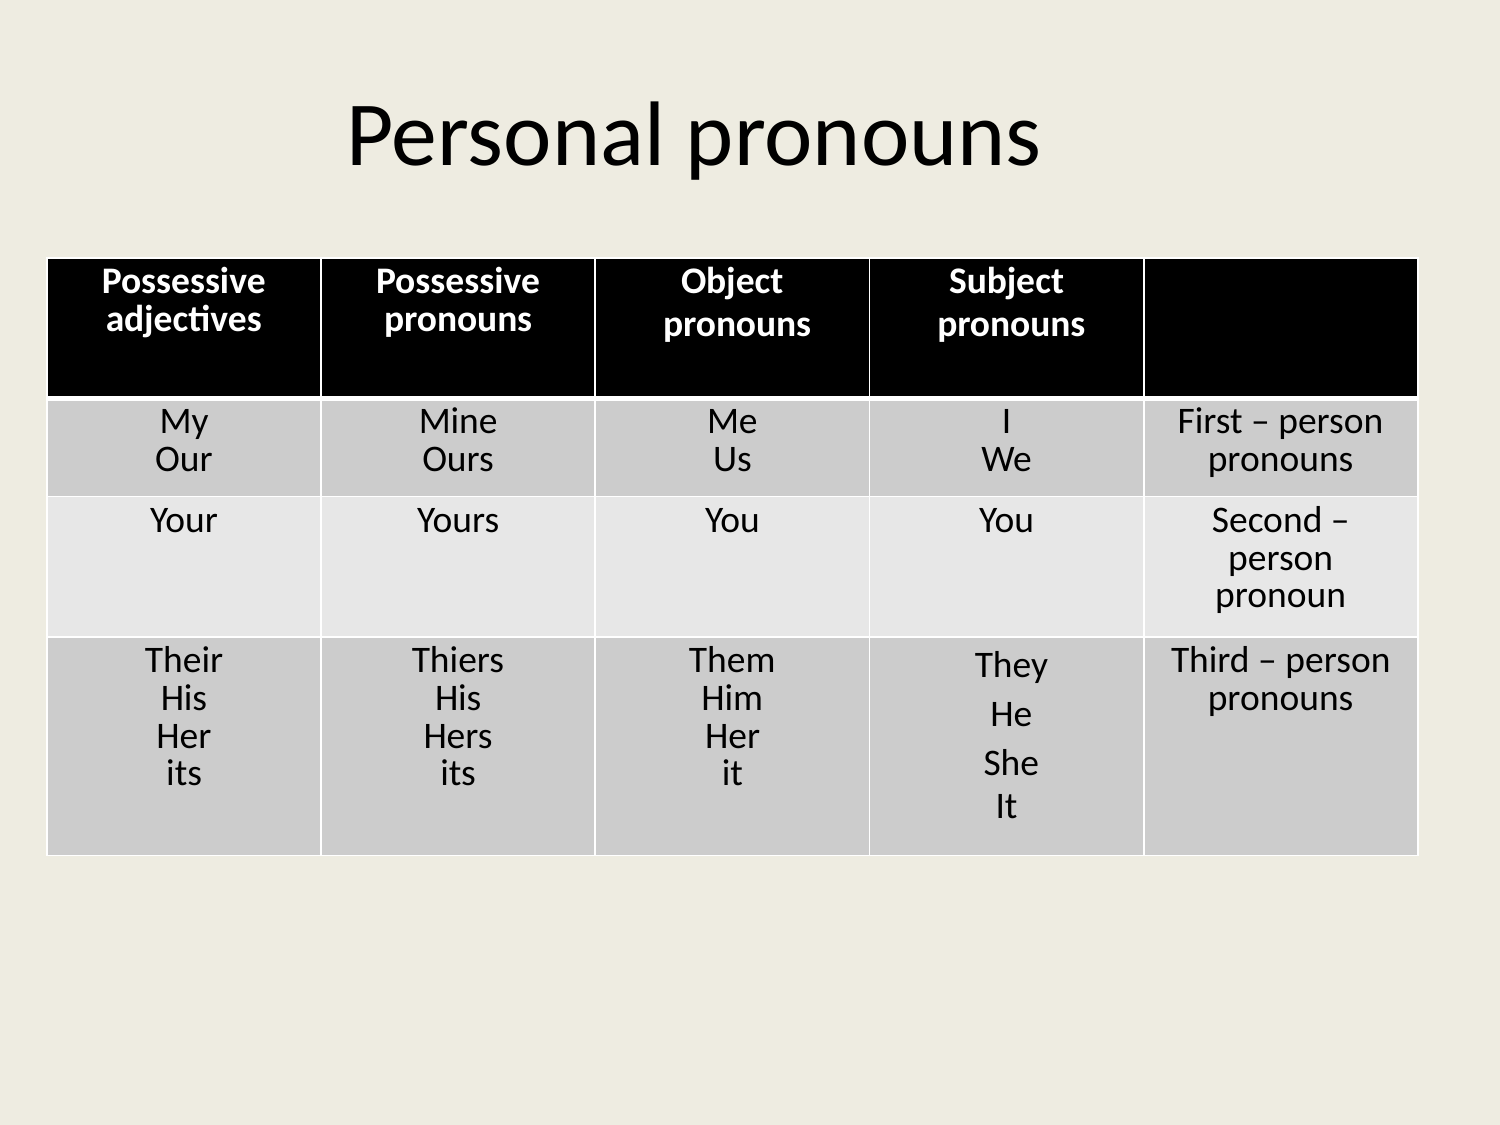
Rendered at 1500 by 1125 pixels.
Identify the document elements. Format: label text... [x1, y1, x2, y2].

table_cell Second – person pronoun [1145, 497, 1417, 636]
table_header Object pronouns [596, 259, 869, 396]
table_cell I We [870, 401, 1143, 496]
table_cell Your [48, 497, 320, 636]
title Personal pronouns [82, 35, 1307, 223]
table_cell First – person pronouns [1145, 401, 1417, 496]
table_cell Me Us [596, 401, 869, 496]
table_header Subject pronouns [870, 259, 1143, 396]
table_header Possessive pronouns [322, 259, 594, 396]
table_header Possessive adjectives [48, 259, 320, 396]
table_cell Yours [322, 497, 594, 636]
table_cell Their His Her its [48, 638, 320, 855]
table_cell Mine Ours [322, 401, 594, 496]
table_cell My Our [48, 401, 320, 496]
table_header [1145, 259, 1417, 396]
table_cell They He She It [870, 638, 1143, 855]
table_cell You [596, 497, 869, 636]
table_cell Thiers His Hers its [322, 638, 594, 855]
table_cell Them Him Her it [596, 638, 869, 855]
table_cell You [870, 497, 1143, 636]
table_cell Third – person pronouns [1145, 638, 1417, 855]
